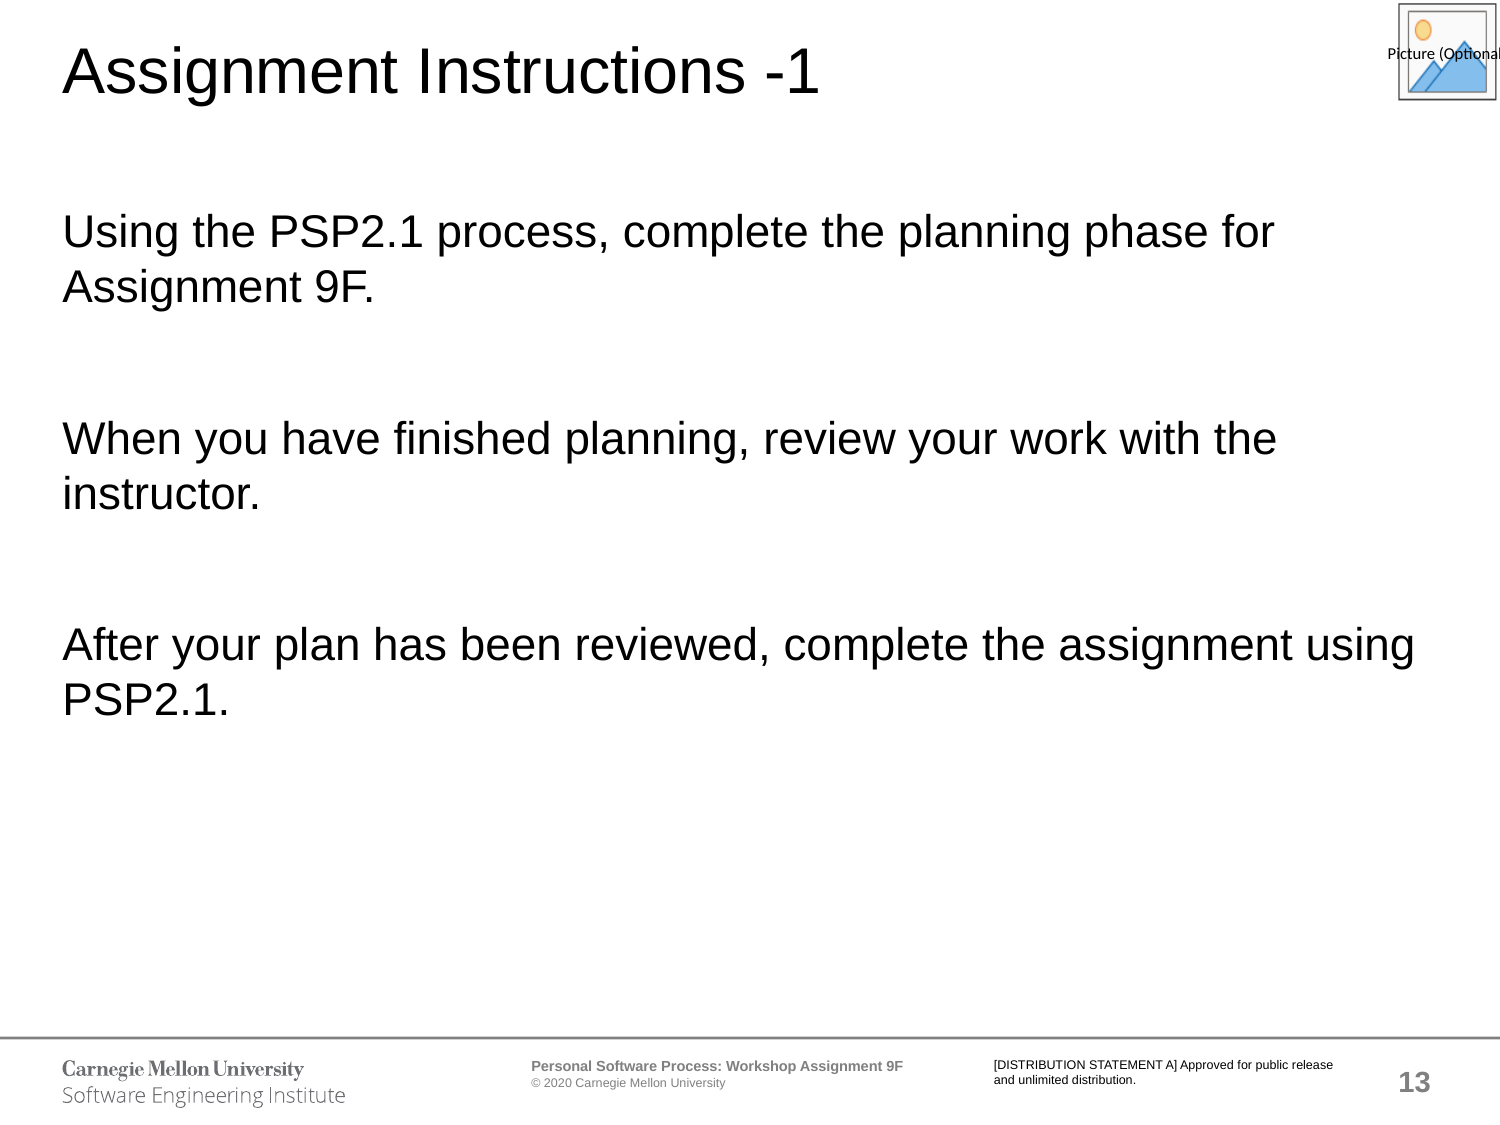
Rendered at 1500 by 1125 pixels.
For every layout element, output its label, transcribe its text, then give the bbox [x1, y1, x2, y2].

picture [1394, 0, 1500, 105]
title Assignment Instructions -1 [62, 37, 1338, 182]
list Using the PSP2.1 process, complete the planning phase for Assignment 9F. When you have finished planning, review your work with the instructor. After your plan has been reviewed, complete the assignment using PSP2.1. [62, 201, 1431, 1000]
